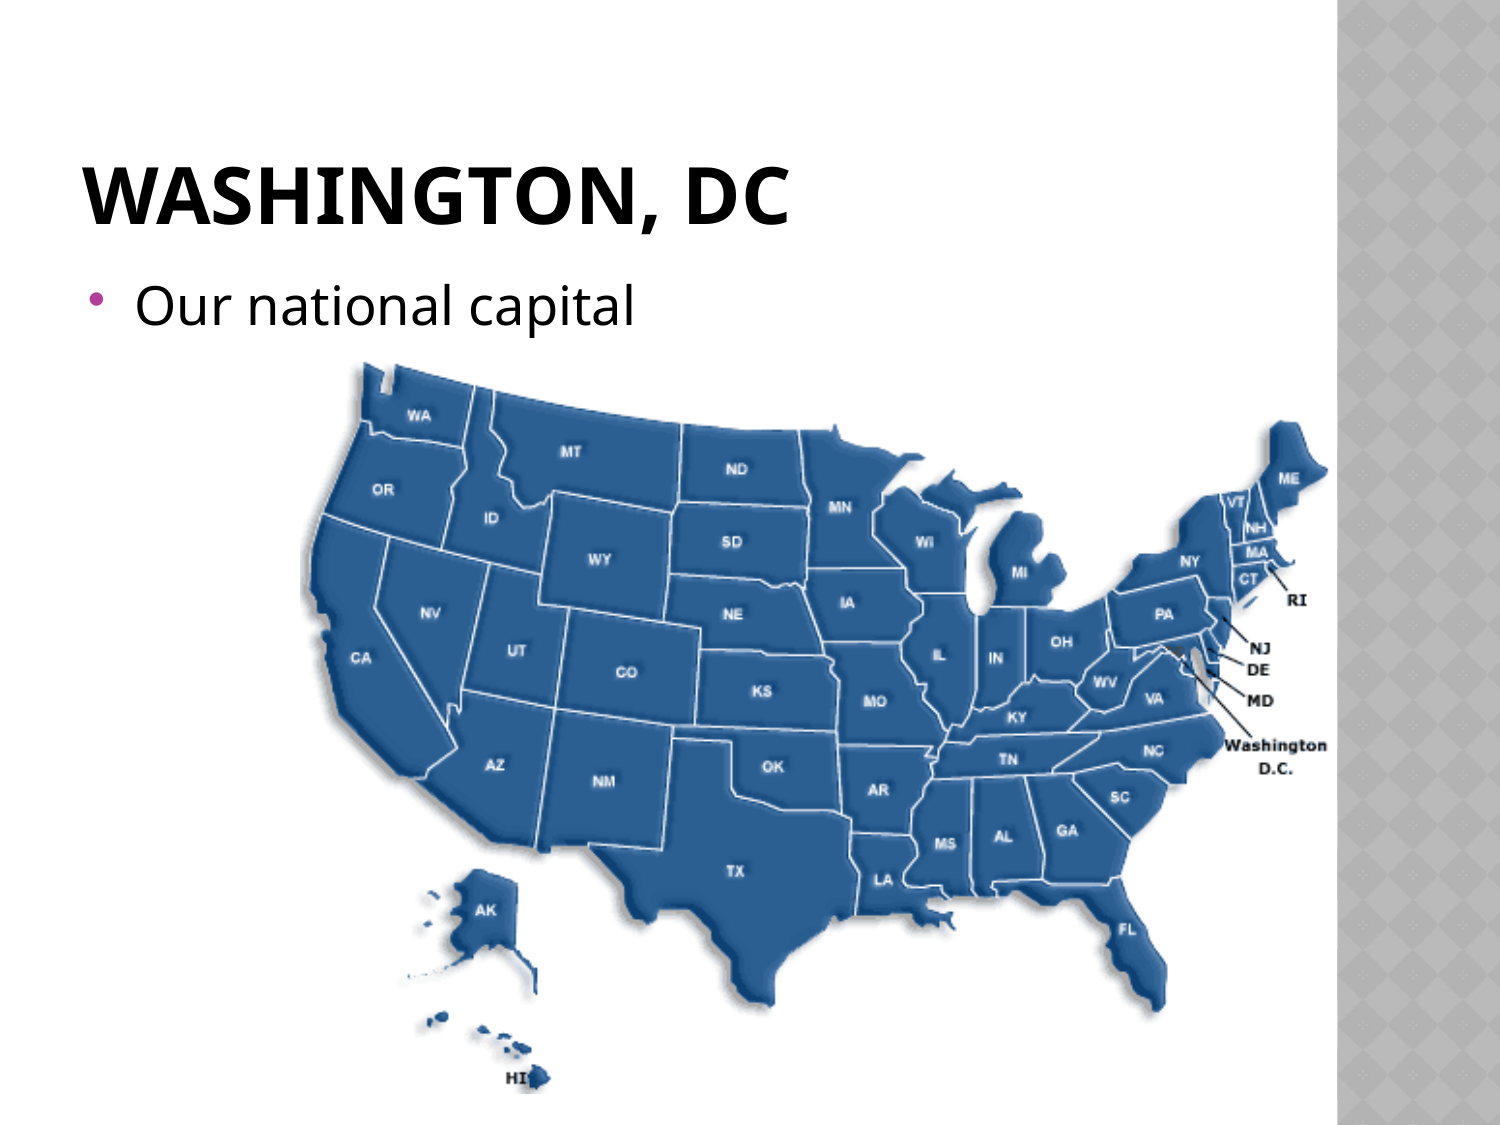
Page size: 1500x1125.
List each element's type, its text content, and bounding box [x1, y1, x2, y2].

picture [299, 349, 1337, 1094]
title Washington, DC [75, 52, 1263, 240]
list Our national capital [75, 264, 788, 363]
